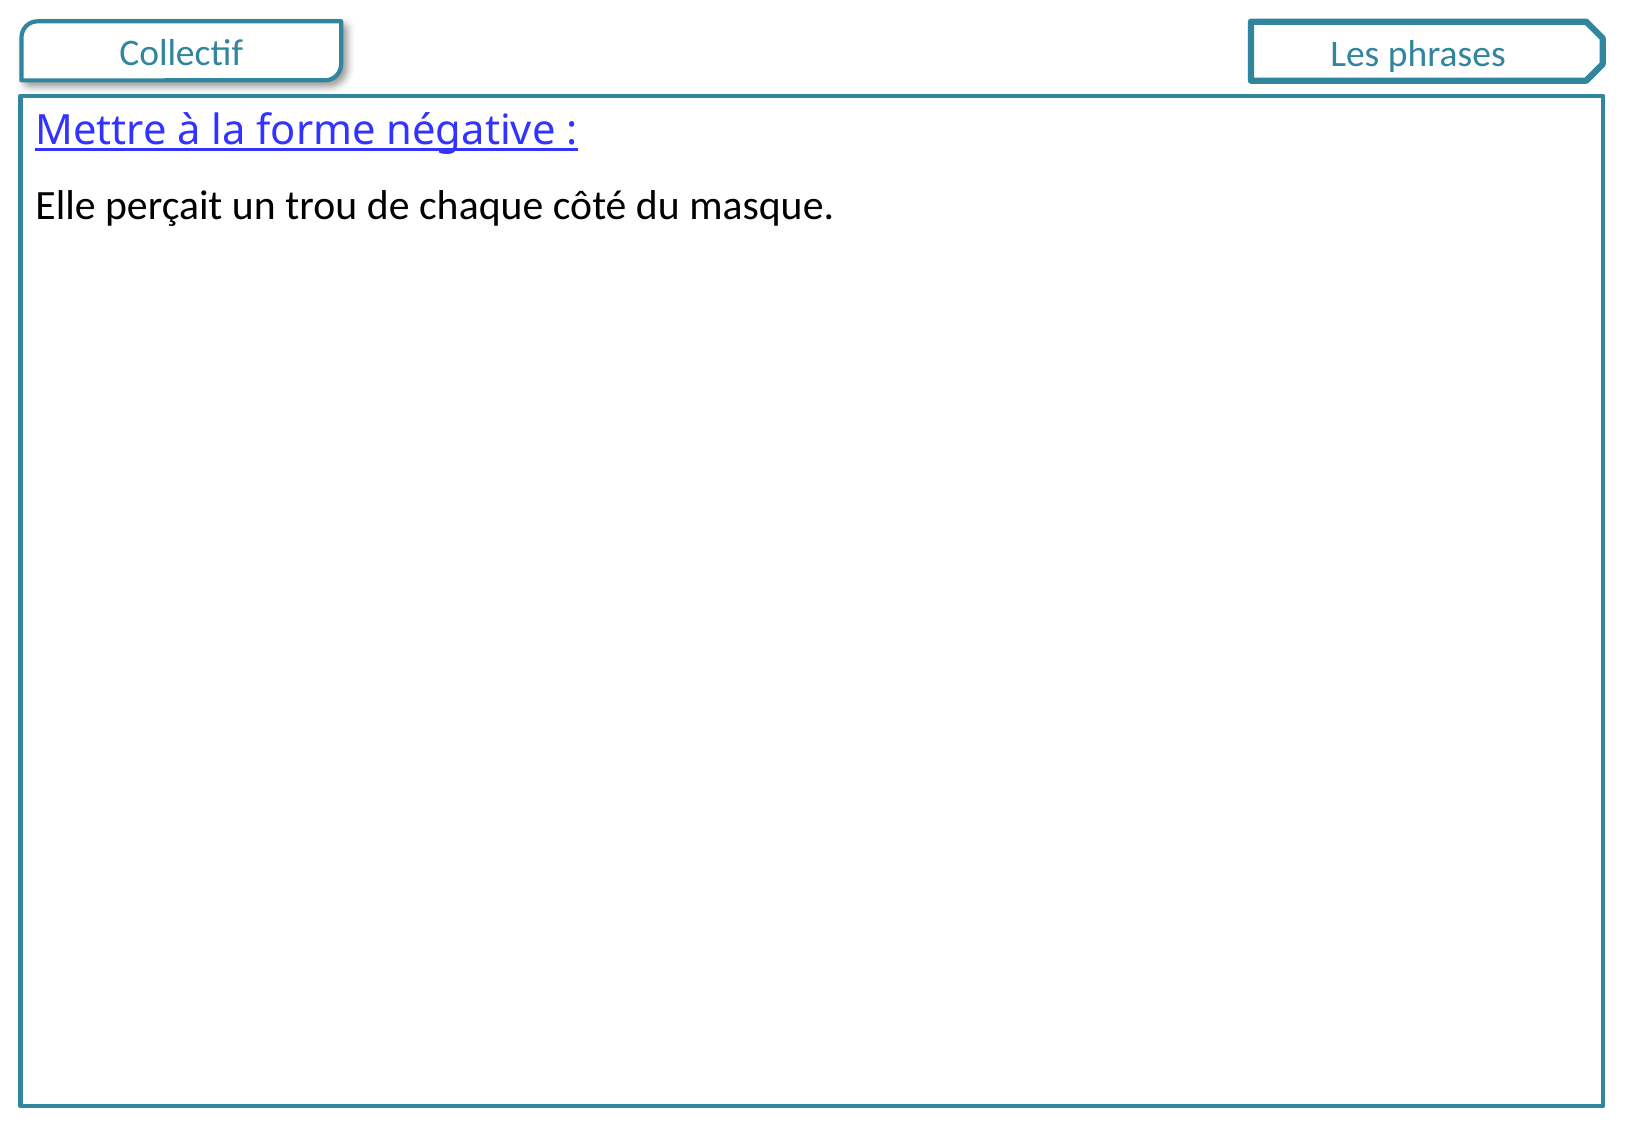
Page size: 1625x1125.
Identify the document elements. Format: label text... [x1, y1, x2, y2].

list Les phrases [1251, 21, 1585, 81]
list Mettre à la forme négative : Elle perçait un trou de chaque côté du masque. [18, 94, 1605, 1108]
